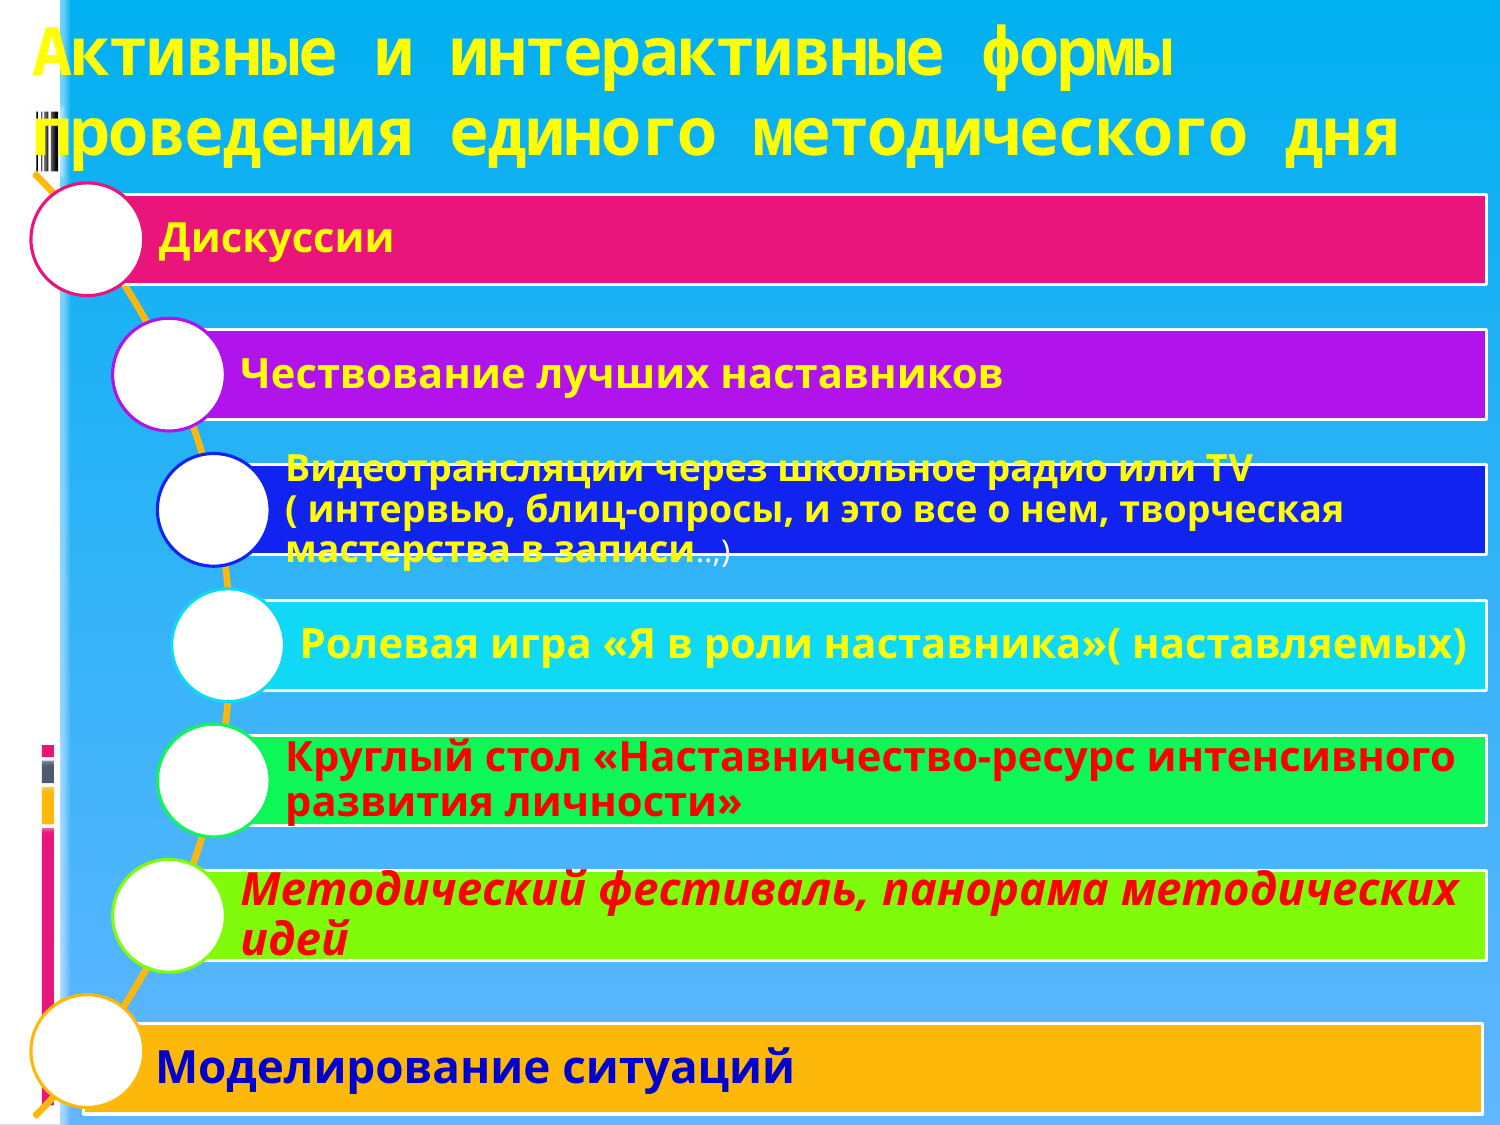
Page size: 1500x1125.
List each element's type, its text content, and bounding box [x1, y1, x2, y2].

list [17, 148, 1500, 1125]
title Активные и интерактивные формы проведения единого методического дня [17, 1, 1500, 143]
